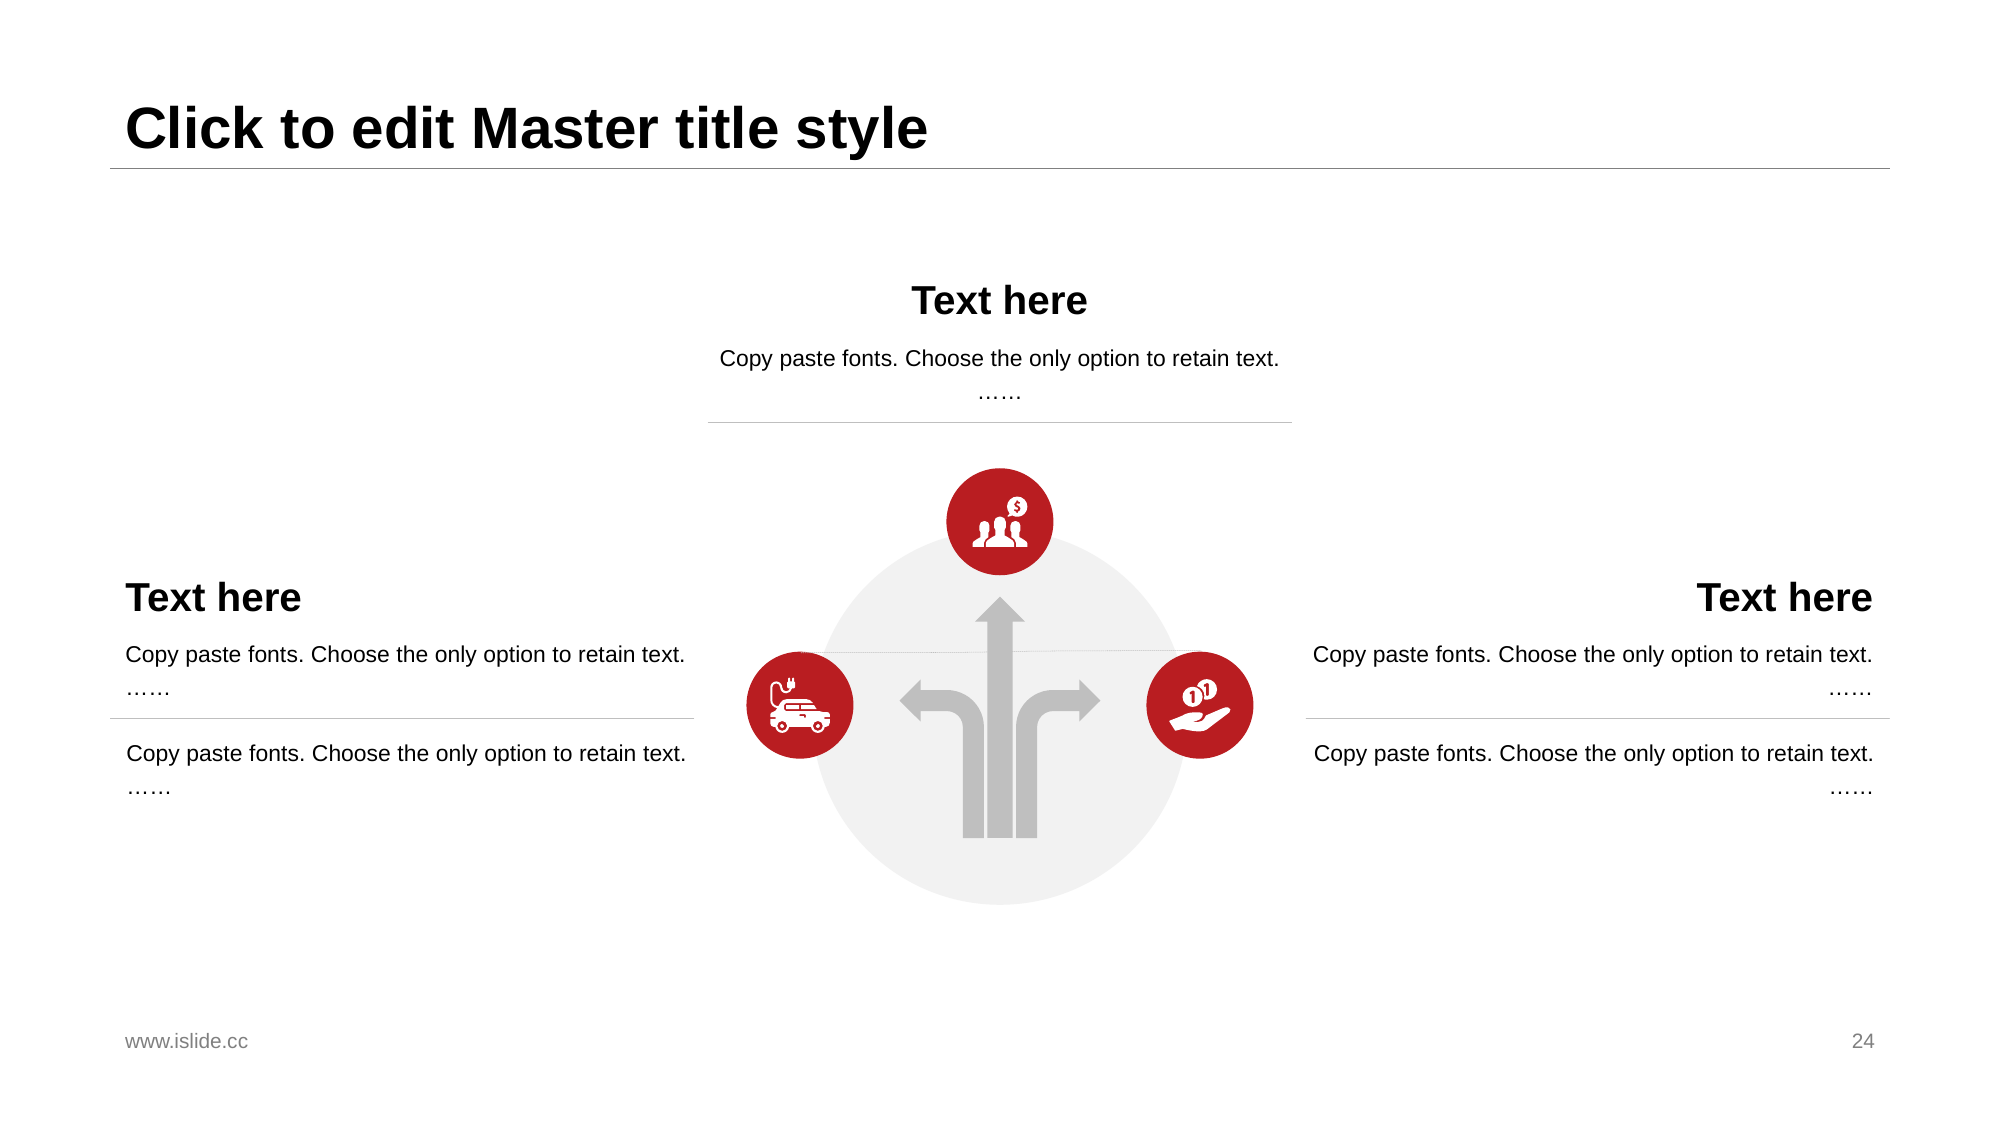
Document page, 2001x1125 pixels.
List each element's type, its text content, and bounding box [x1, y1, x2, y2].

footer www.islide.cc [109, 1023, 790, 1058]
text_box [110, 266, 1890, 905]
title Click to edit Master title style [109, 0, 1890, 169]
slide_number 24 [1412, 1023, 1890, 1058]
